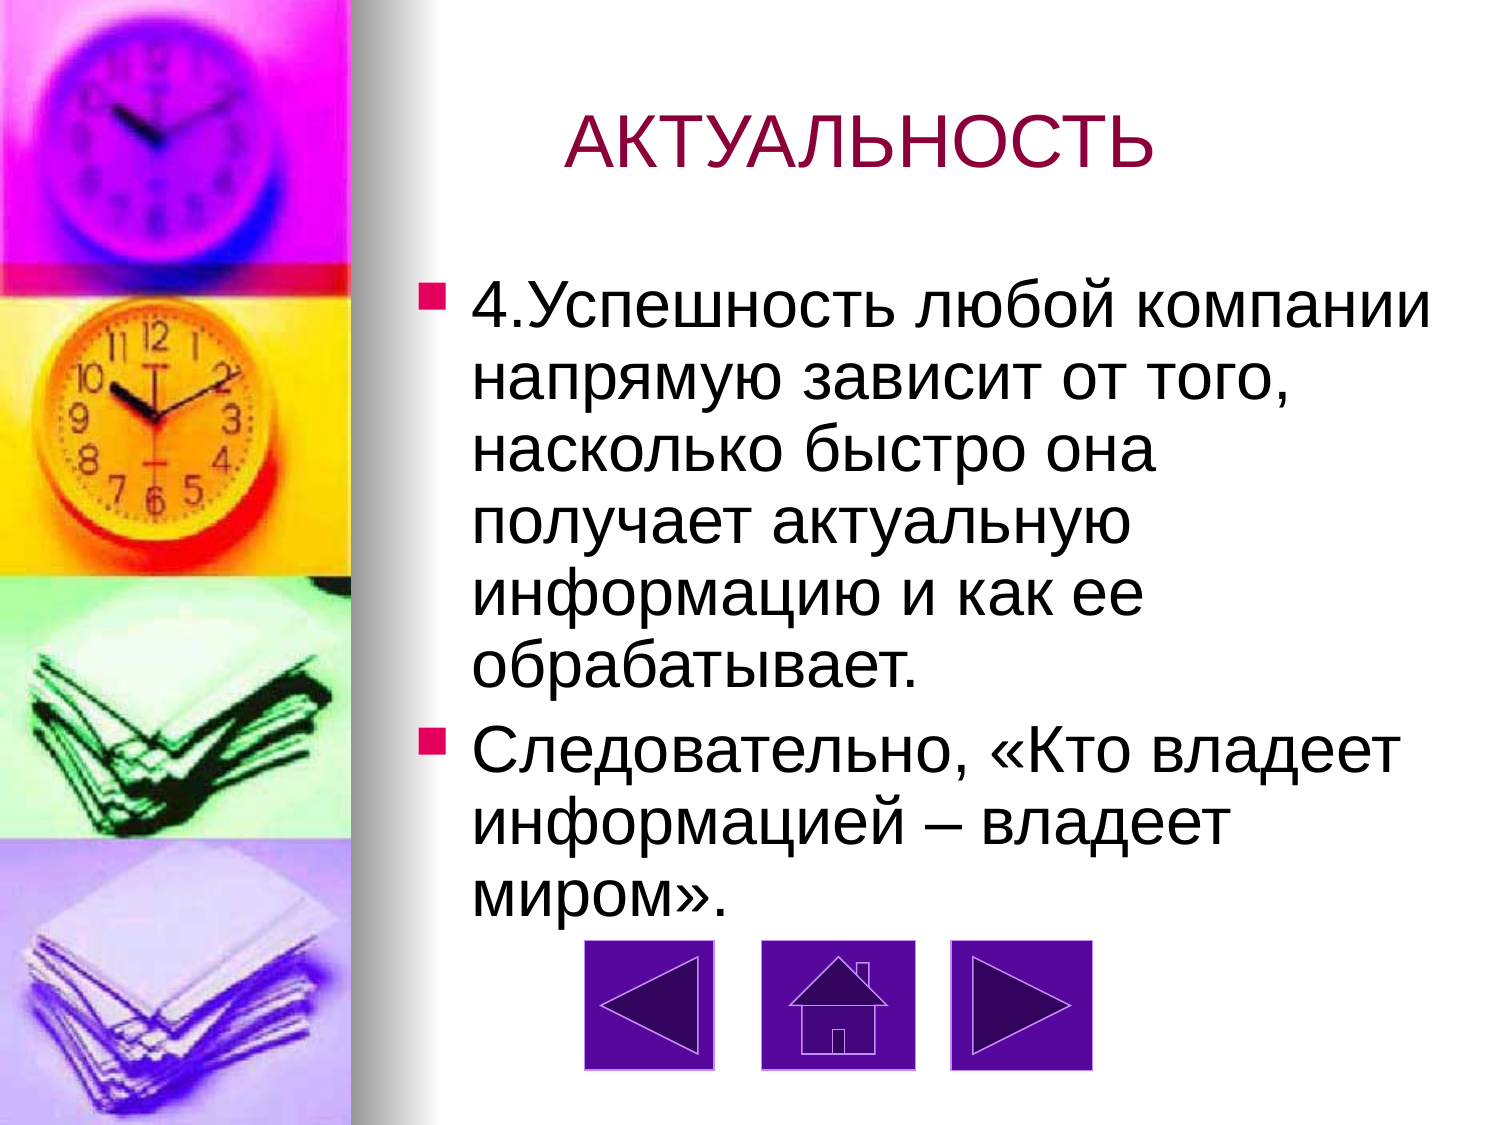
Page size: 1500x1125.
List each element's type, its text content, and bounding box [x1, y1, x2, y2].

title АКТУАЛЬНОСТЬ [399, 37, 1450, 238]
list 4.Успешность любой компании напрямую зависит от того, насколько быстро она получает актуальную информацию и как ее обрабатывает. Следовательно, «Кто владеет информацией – владеет миром». [399, 262, 1450, 1000]
text_box [584, 940, 715, 1071]
text_box [950, 940, 1093, 1071]
picture [0, 0, 351, 1125]
text_box [761, 940, 916, 1071]
